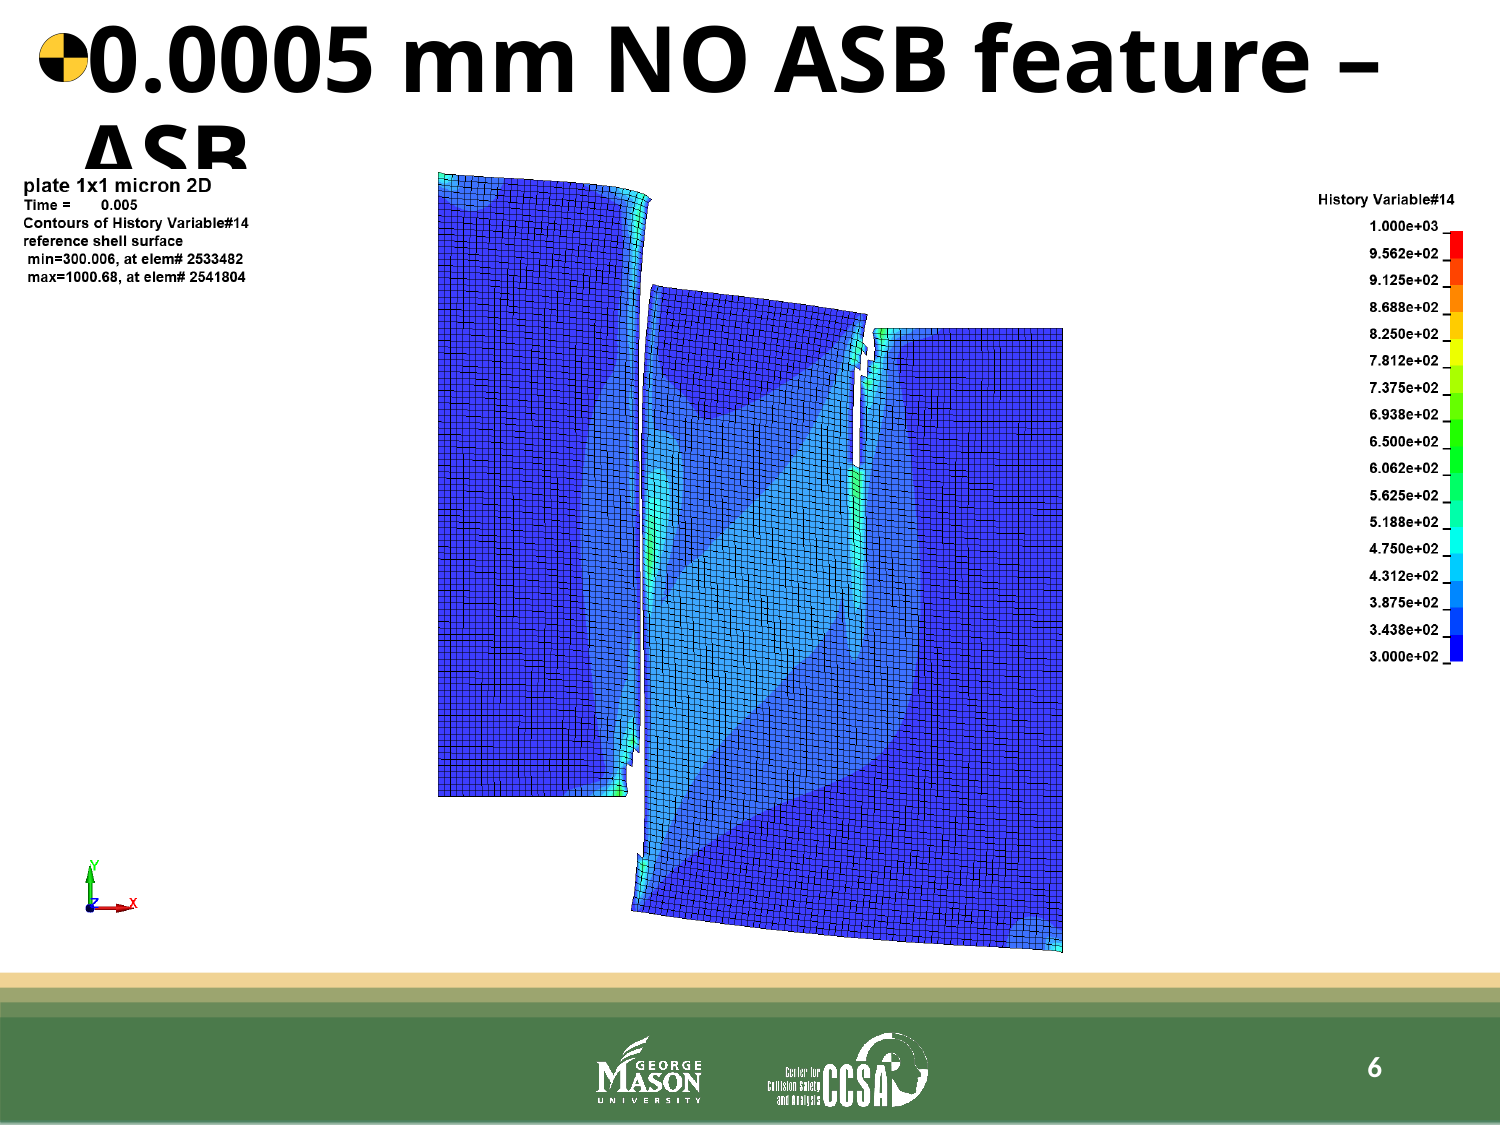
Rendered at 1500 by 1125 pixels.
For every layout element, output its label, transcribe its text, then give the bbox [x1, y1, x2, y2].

slide_number 6 [1115, 1041, 1397, 1102]
picture [587, 1024, 713, 1115]
picture [757, 1024, 938, 1115]
picture [0, 169, 1500, 955]
title 0.0005 mm NO ASB feature – ASB [24, 24, 1475, 169]
picture [39, 33, 88, 82]
